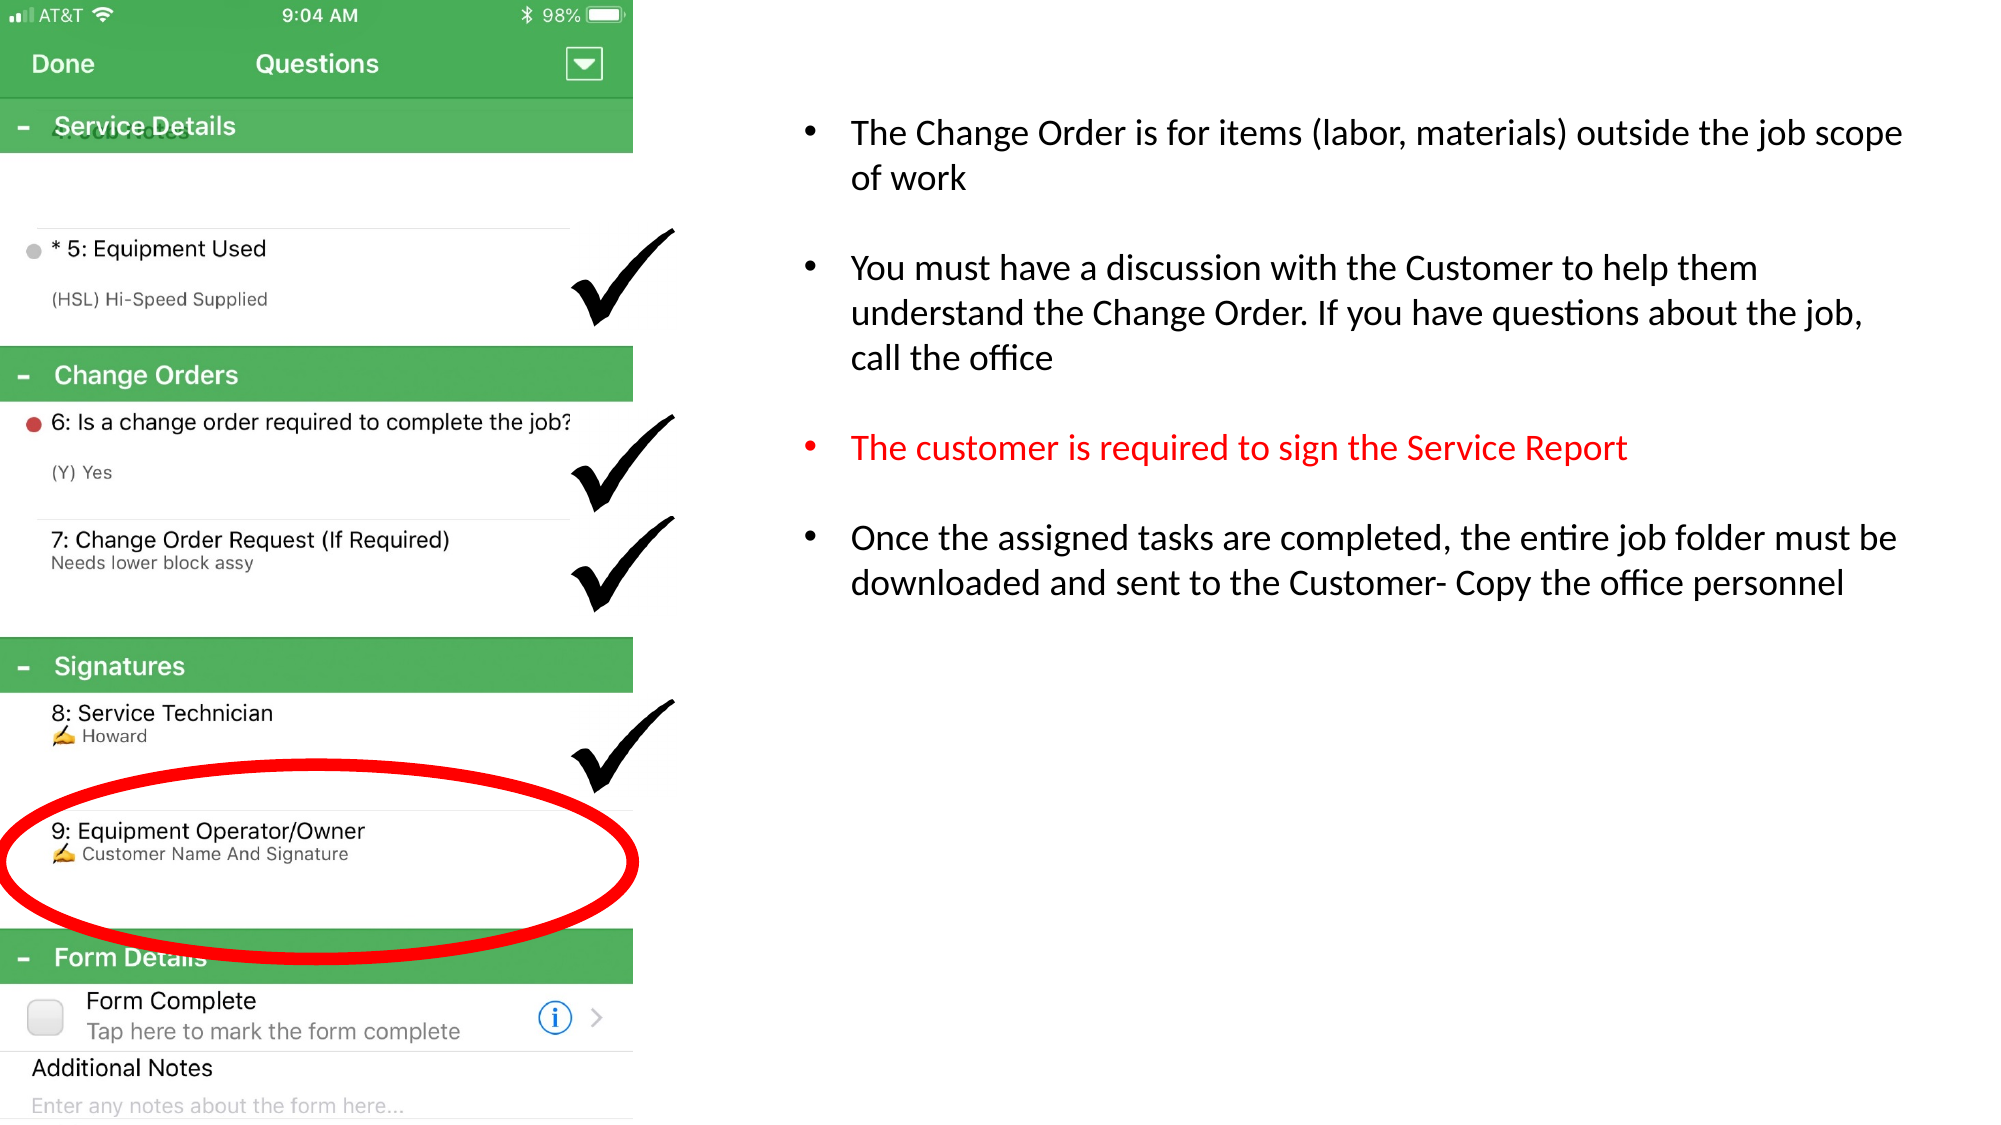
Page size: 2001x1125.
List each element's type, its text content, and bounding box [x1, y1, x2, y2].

picture [0, 0, 677, 1125]
text_box The Change Order is for items (labor, materials) outside the job scope of work You must have a discussion with the Customer to help them understand the Change Order. If you have questions about the job, call the office The customer is required to sign the Service Report Once the assigned tasks are completed, the entire job folder must be downloaded and sent to the Customer- Copy the office personnel [789, 100, 1923, 611]
